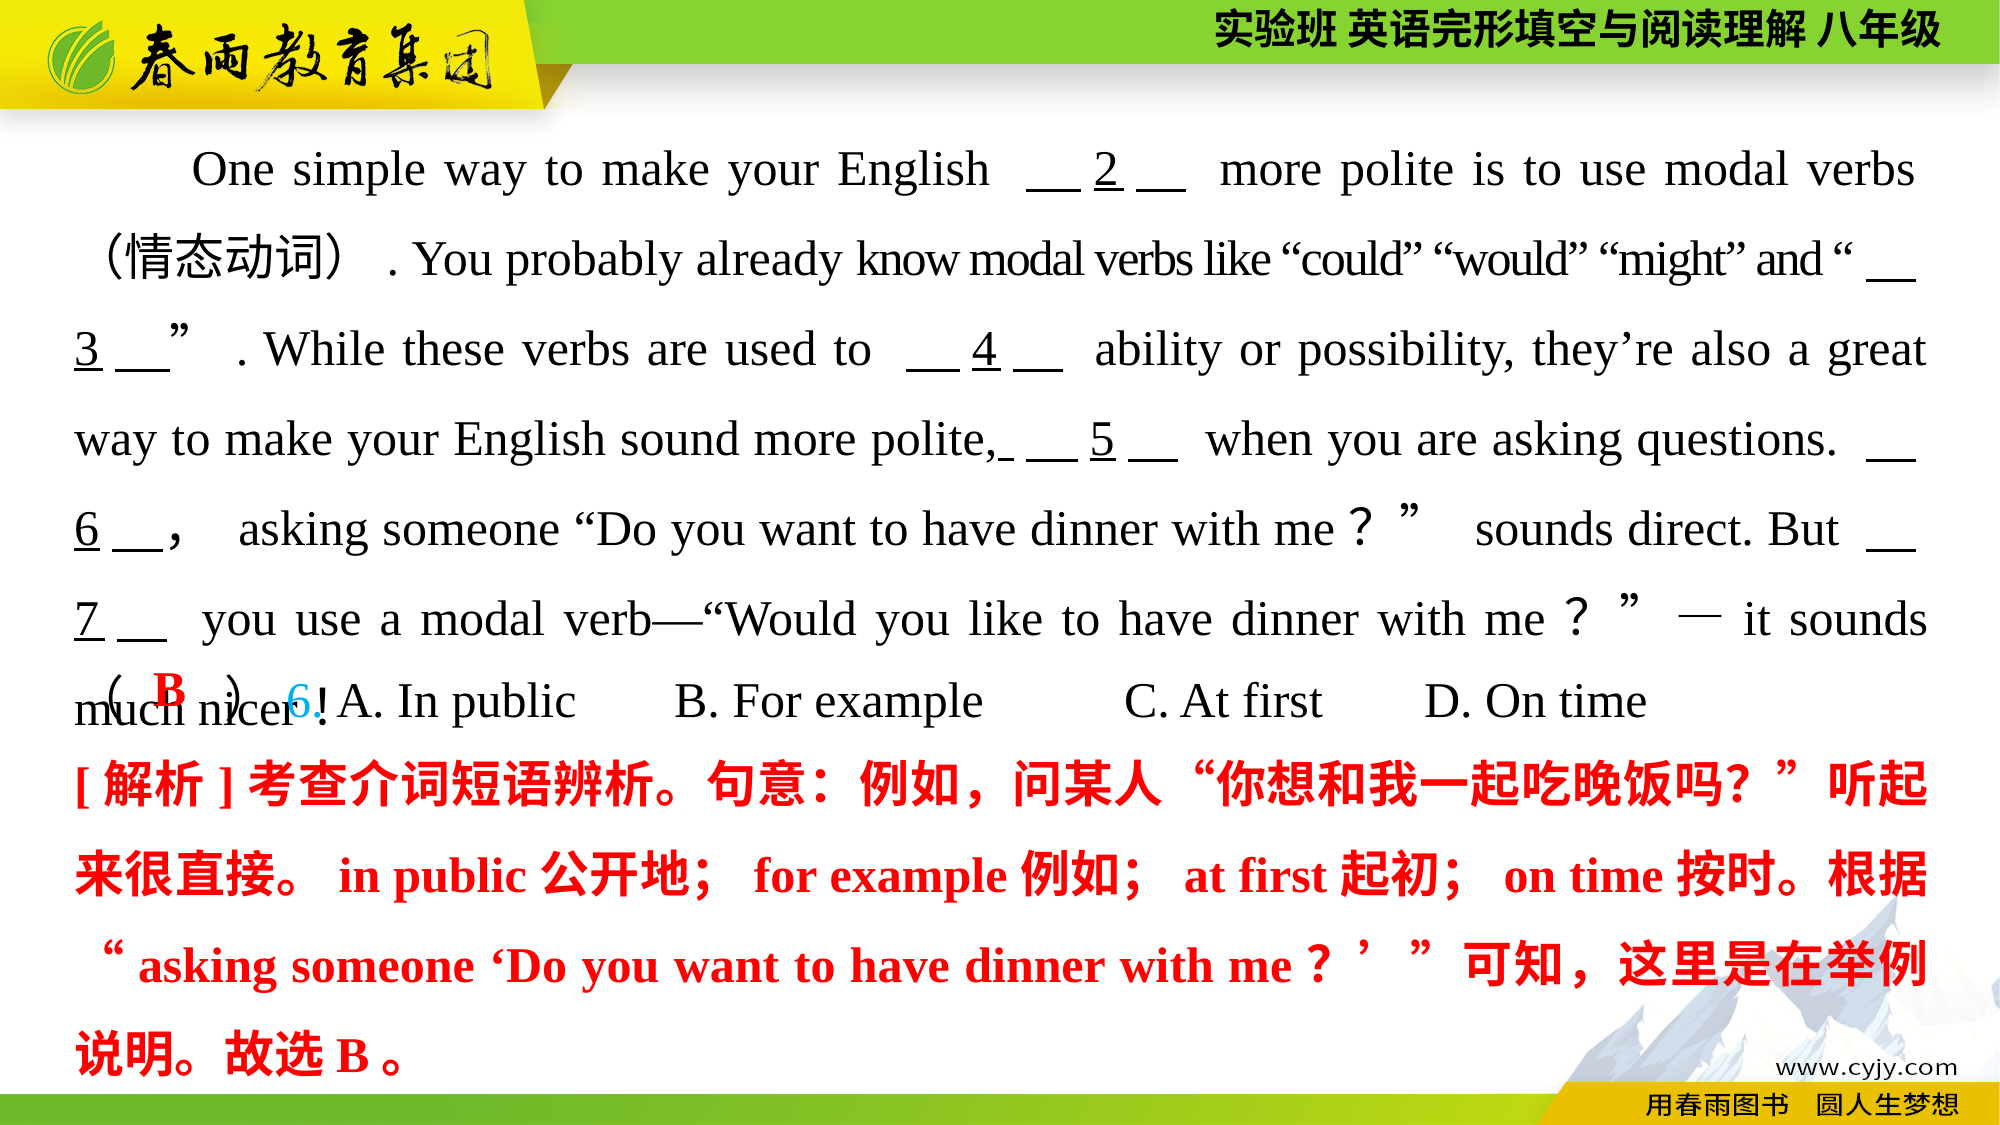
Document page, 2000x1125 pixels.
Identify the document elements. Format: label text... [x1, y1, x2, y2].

text_box [解析]考查介词短语辨析。句意：例如，问某人“你想和我一起吃晚饭吗？”听起来很直接。in public公开地；for example例如；at first起初；on time按时。根据“asking someone ‘Do you want to have dinner with me？’”可知，这里是在举例说明。故选B。 [59, 715, 1944, 1090]
list One simple way to make your English 2 more polite is to use modal verbs（情态动词）. You probably already know modal verbs like “could” “would” “might” and “ 3 ”. While these verbs are used to 4 ability or possibility, they’re also a great way to make your English sound more polite, 5 when you are asking questions. 6 ， asking someone “Do you want to have dinner with me？” sounds direct. But 7 you use a modal verb—“Would you like to have dinner with me？”—it sounds much nicer！ [59, 97, 1944, 630]
picture [0, 0, 2000, 1125]
text_box B [138, 649, 202, 715]
text_box （ ）6. A. In public B. For example C. At first D. On time [59, 630, 1944, 715]
